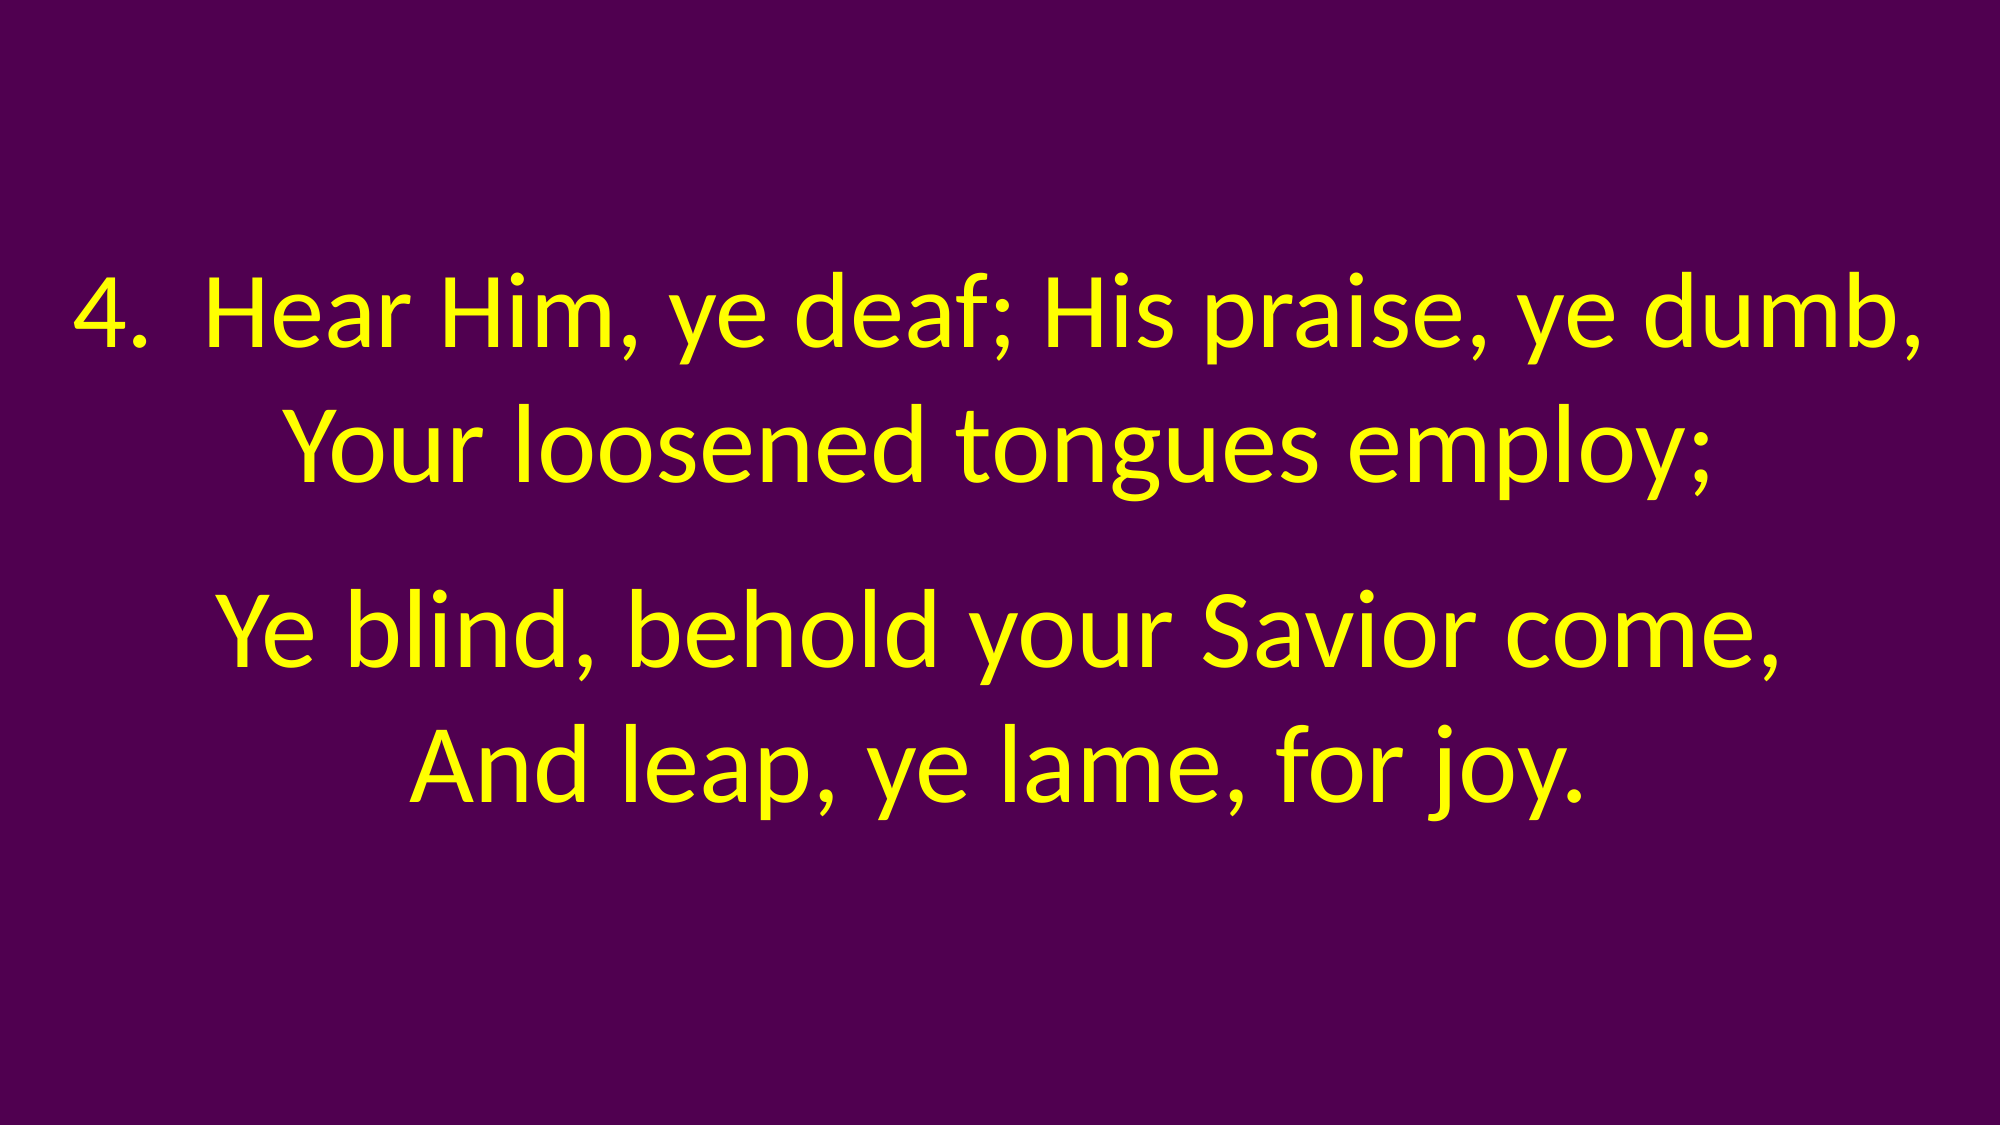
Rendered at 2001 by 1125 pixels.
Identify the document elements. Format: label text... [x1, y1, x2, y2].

text_box 4. Hear Him, ye deaf; His praise, ye dumb, Your loosened tongues employ; Ye blind, behold your Savior come, And leap, ye lame, for joy. [0, 232, 2000, 832]
